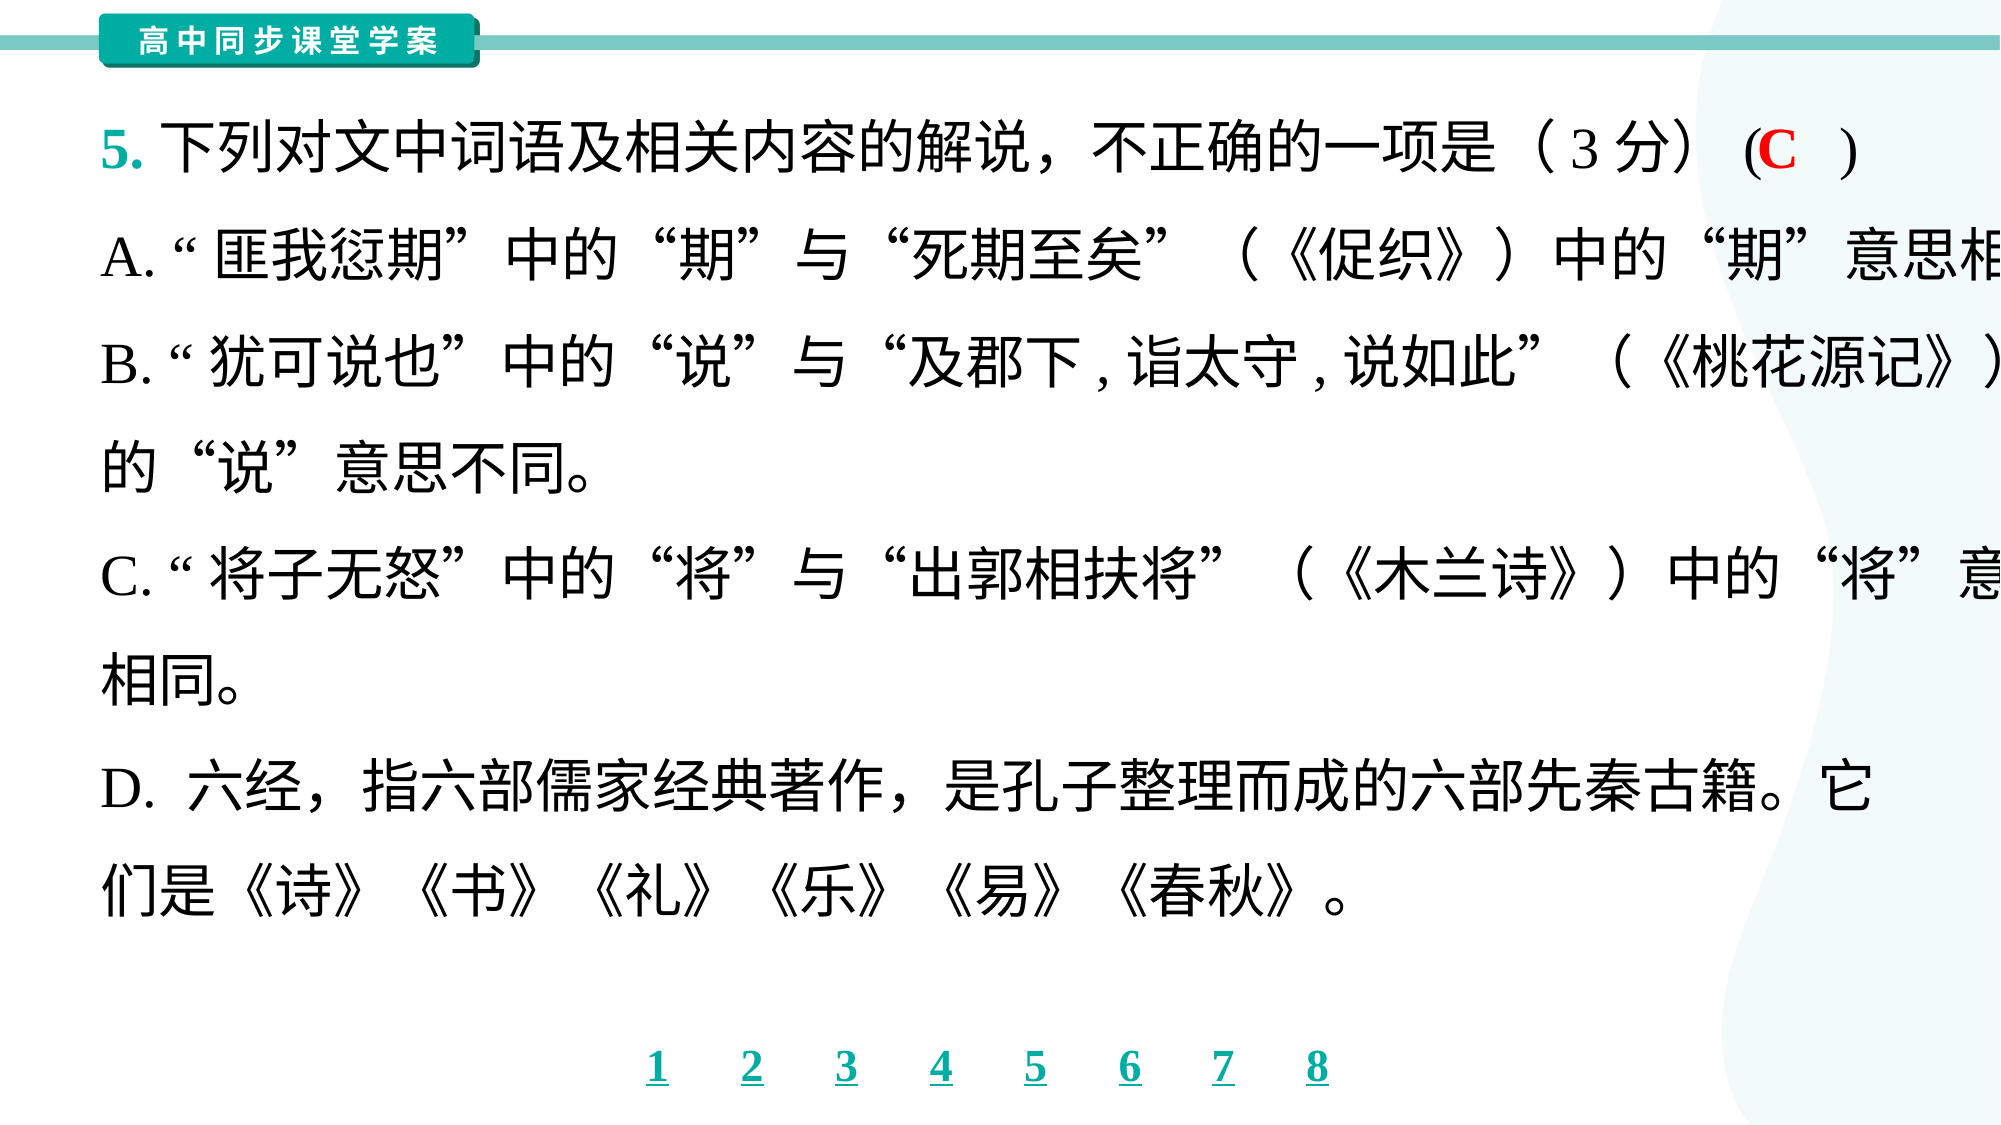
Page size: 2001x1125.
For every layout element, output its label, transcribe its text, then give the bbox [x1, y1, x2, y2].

text_box C [1735, 75, 1821, 169]
picture [0, 0, 2000, 1125]
text_box A. “匪我愆期”中的“期”与“死期至矣”（《促织》）中的“期”意思相同。 B. “犹可说也”中的“说”与“及郡下,诣太守,说如此”（《桃花源记》）中 的“说”意思不同。 C. “将子无怒”中的“将”与“出郭相扶将”（《木兰诗》）中的“将”意思 相同。 D. 六经，指六部儒家经典著作，是孔子整理而成的六部先秦古籍。它 们是《诗》《书》《礼》《乐》《易》《春秋》。 [100, 182, 1899, 913]
text_box 5.下列对文中词语及相关内容的解说，不正确的一项是（3分）( ) [100, 76, 1735, 169]
text_box 5.下列对文中词语及相关内容的解说，不正确的一项是（3分）( ) [1821, 76, 1899, 169]
